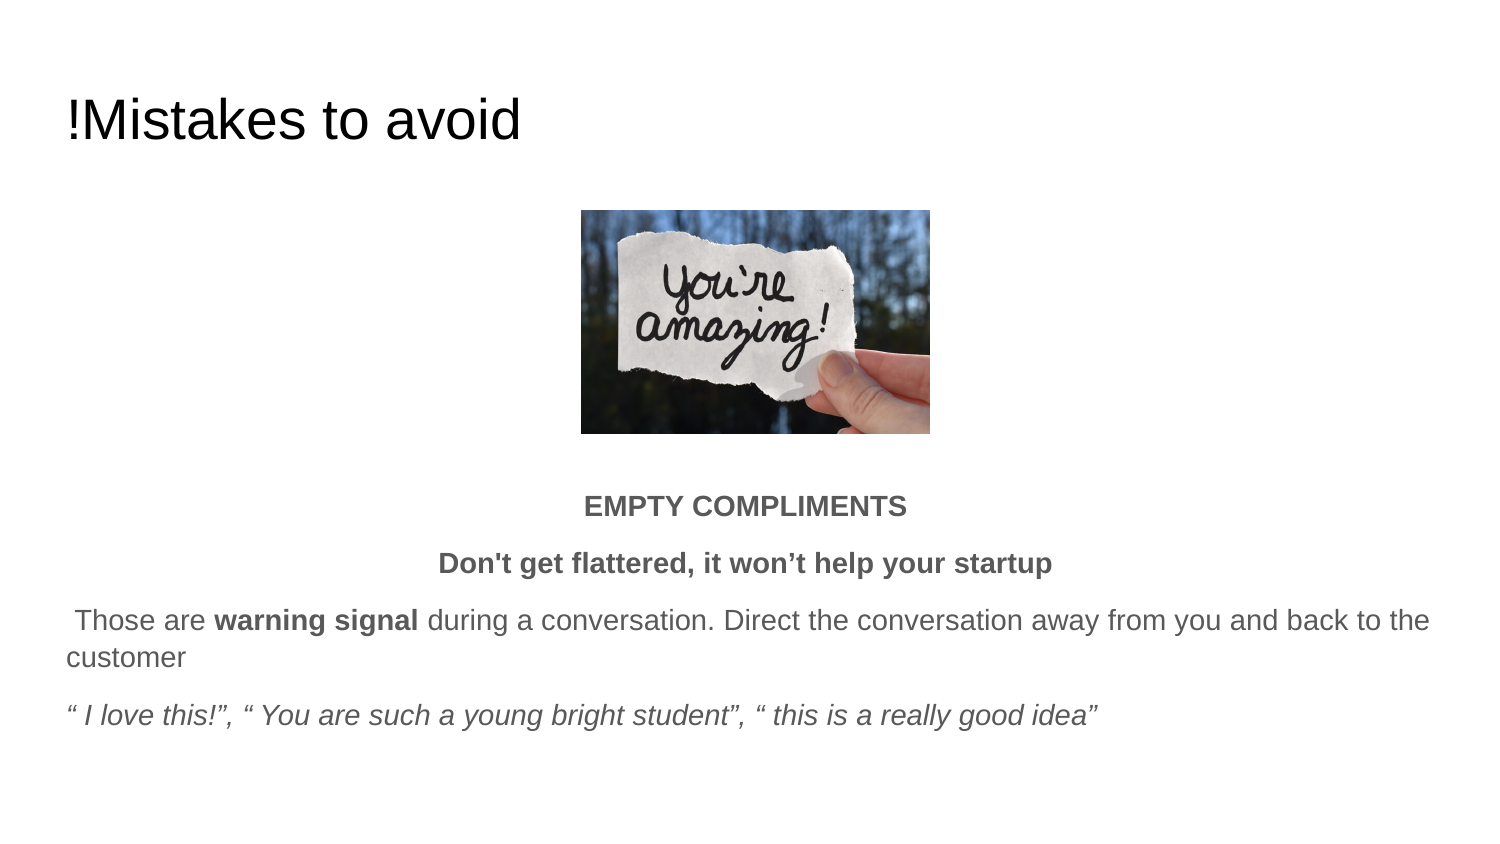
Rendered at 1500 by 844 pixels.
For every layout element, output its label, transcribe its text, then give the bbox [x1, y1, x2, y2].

list EMPTY COMPLIMENTS Don't get flattered, it won’t help your startup Those are warning signal during a conversation. Direct the conversation away from you and back to the customer “ I love this!”, “ You are such a young bright student”, “ this is a really good idea” [51, 189, 1449, 750]
picture [580, 210, 931, 434]
title !Mistakes to avoid [51, 72, 1449, 167]
